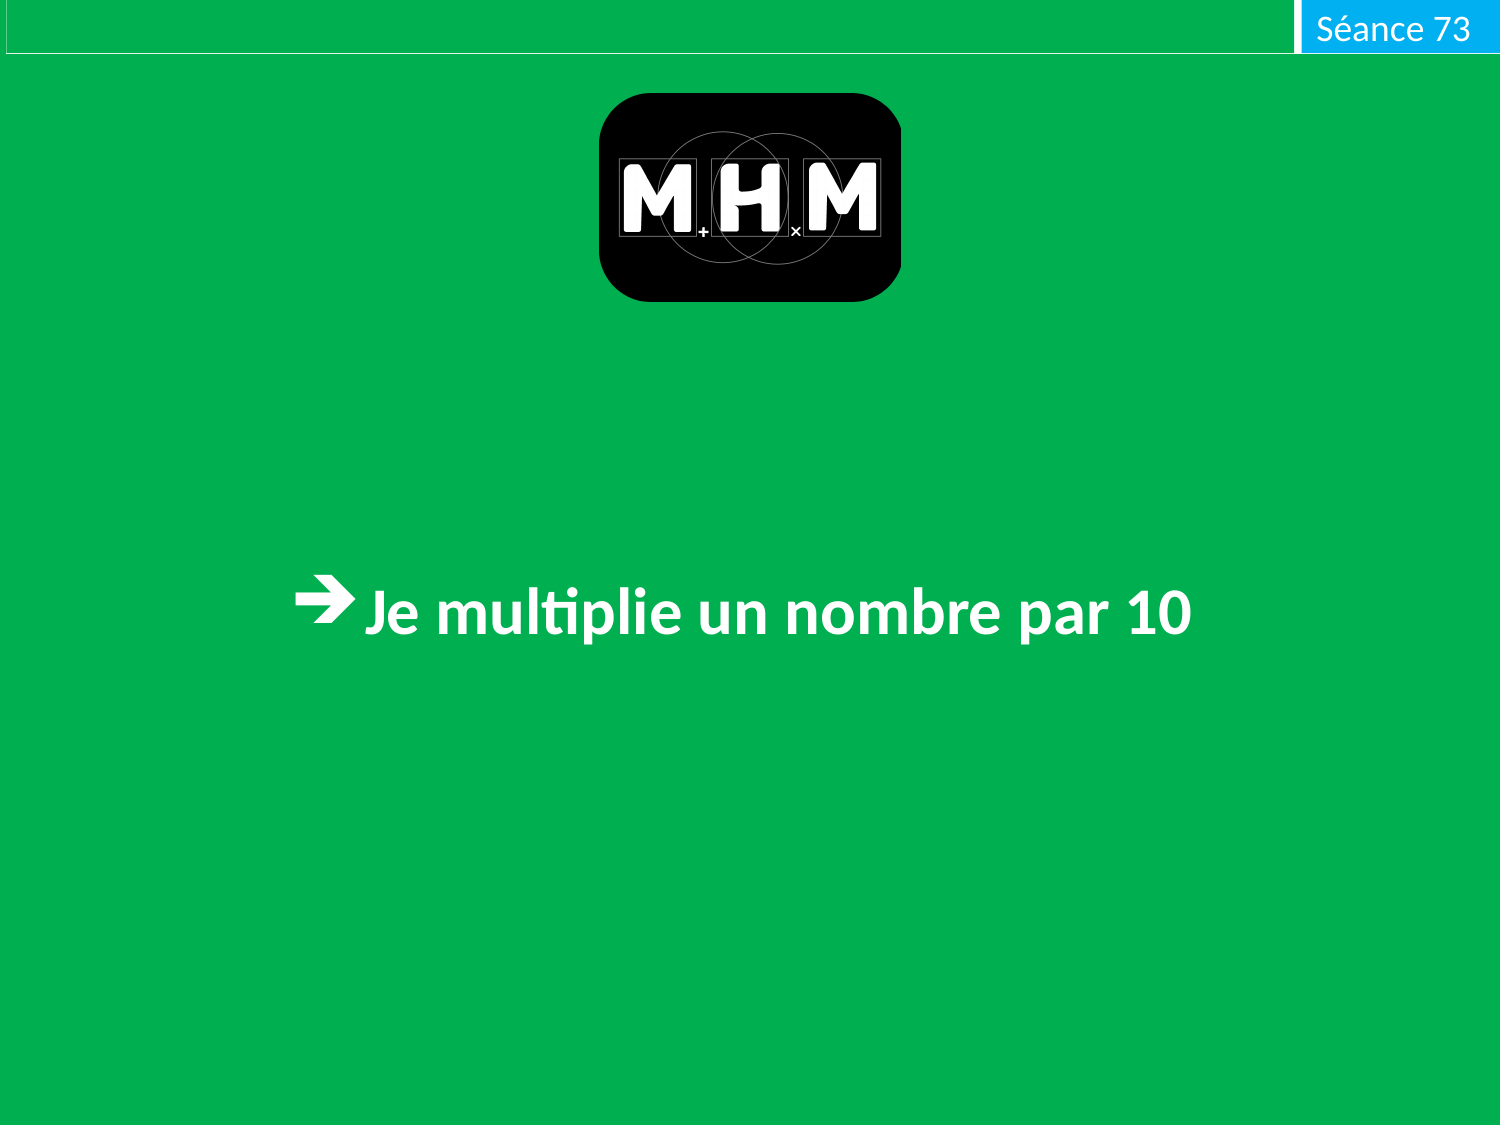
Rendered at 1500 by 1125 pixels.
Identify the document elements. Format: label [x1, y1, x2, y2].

text_box [0, 54, 1500, 1125]
